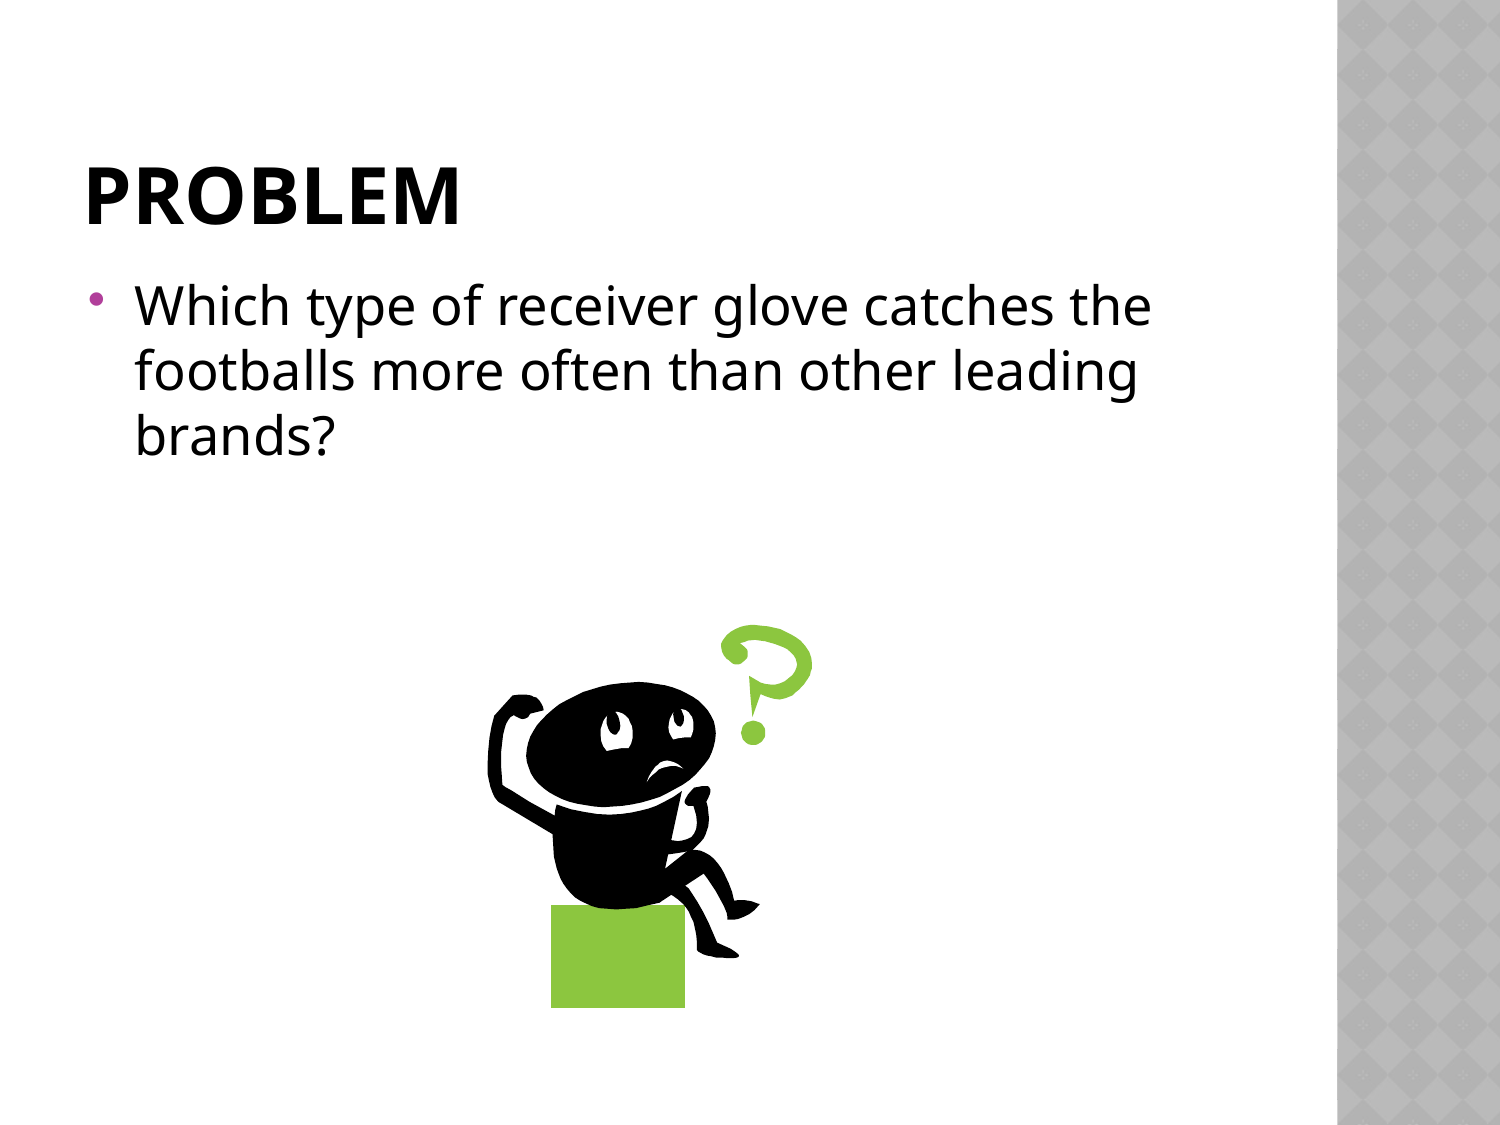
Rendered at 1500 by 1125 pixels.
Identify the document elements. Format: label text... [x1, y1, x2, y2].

title Problem [75, 52, 1263, 240]
list Which type of receiver glove catches the footballs more often than other leading brands? [75, 264, 1263, 1059]
picture [487, 624, 813, 1009]
